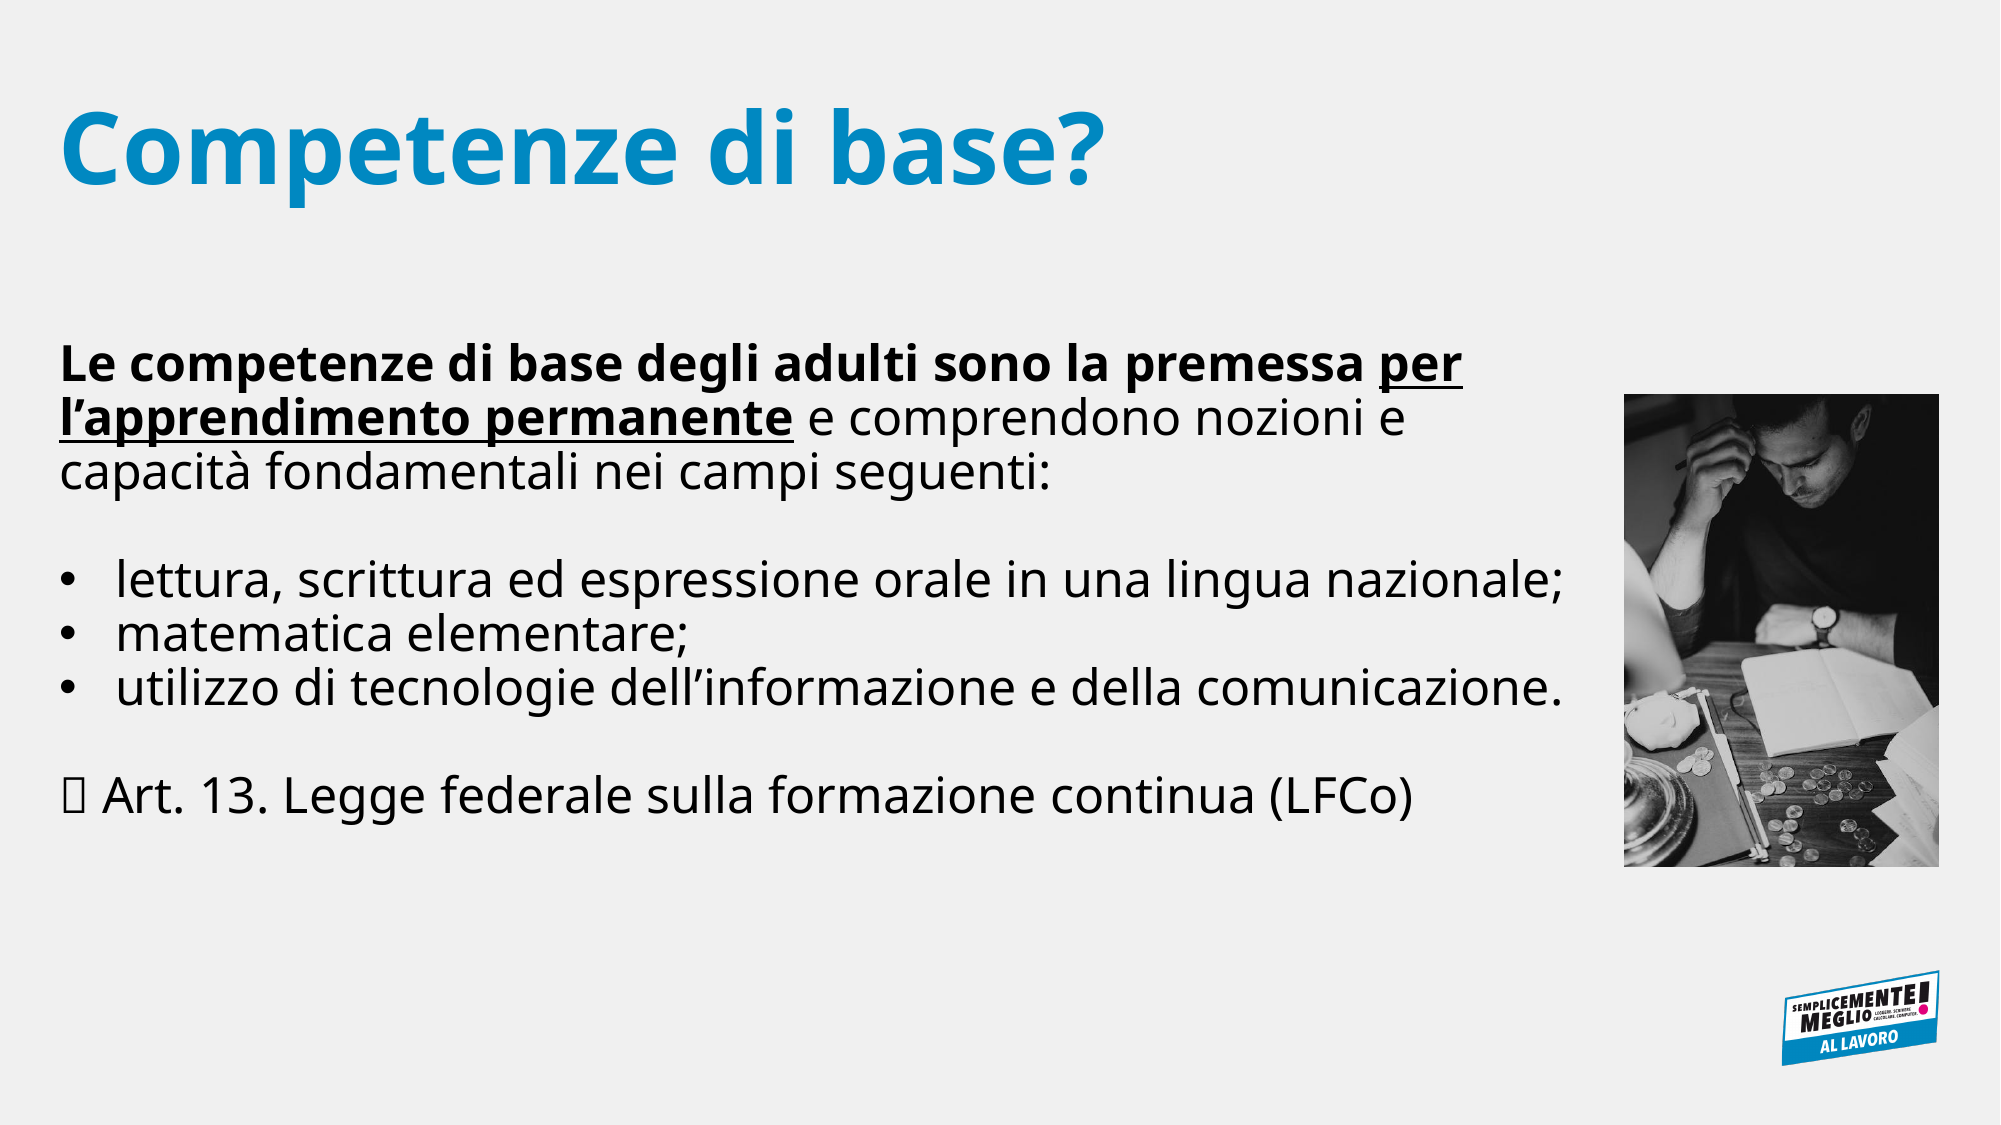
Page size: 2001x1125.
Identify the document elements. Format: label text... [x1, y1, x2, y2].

text_box Le competenze di base degli adulti sono la premessa per l’apprendimento permanente e comprendono nozioni e capacità fondamentali nei campi seguenti: lettura, scrittura ed espressione orale in una lingua nazionale; matematica elementare; utilizzo di tecnologie dell’informazione e della comunicazione.  Art. 13. Legge federale sulla formazione continua (LFCo) [44, 331, 1589, 960]
picture [1624, 394, 1939, 867]
text_box Competenze di base? [44, 55, 1923, 250]
